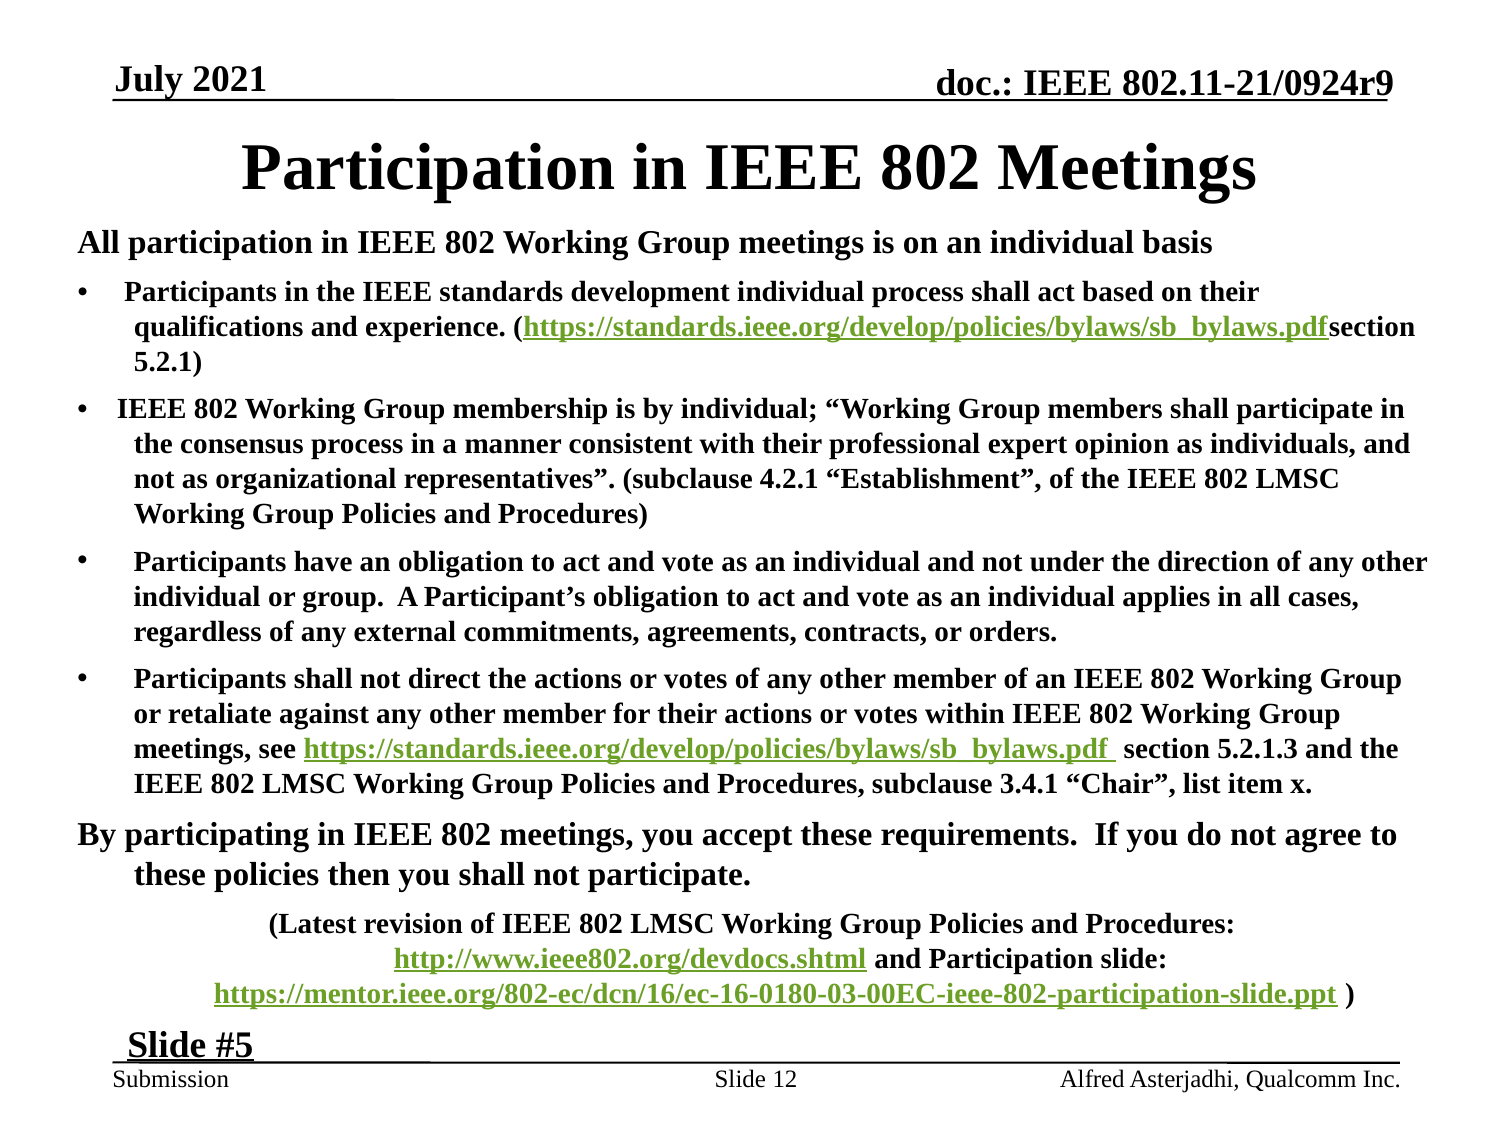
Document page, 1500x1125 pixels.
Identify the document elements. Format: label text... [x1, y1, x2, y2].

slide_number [114, 54, 493, 100]
text_box Slide #5 [112, 1012, 269, 1073]
footer Alfred Asterjadhi, Qualcomm Inc. [878, 1061, 1402, 1093]
list All participation in IEEE 802 Working Group meetings is on an individual basis • Participants in the IEEE standards development individual process shall act based on their qualifications and experience. (https://standards.ieee.org/develop/policies/bylaws/sb_bylaws.pdfsection 5.2.1) • IEEE 802 Working Group membership is by individual; “Working Group members shall participate in the consensus process in a manner consistent with their professional expert opinion as individuals, and not as organizational representatives”. (subclause 4.2.1 “Establishment”, of the IEEE 802 LMSC Working Group Policies and Procedures) Participants have an obligation to act and vote as an individual and not under the direction of any other individual or group. A Participant’s obligation to act and vote as an individual applies in all cases, regardless of any external commitments, agreements, contracts, or orders. Participants shall not direct the actions or votes of any other member of an IEEE 802 Working Group or retaliate against any other member for their actions or votes within IEEE 802 Working Group meetings, see https://standards.ieee.org/develop/policies/bylaws/sb_bylaws.pdf section 5.2.1.3 and the IEEE 802 LMSC Working Group Policies and Procedures, subclause 3.4.1 “Chair”, list item x. By participating in IEEE 802 meetings, you accept these requirements. If you do not agree to these policies then you shall not participate. (Latest revision of IEEE 802 LMSC Working Group Policies and Procedures: http://www.ieee802.org/devdocs.shtml and Participation slide: https://mentor.ieee.org/802-ec/dcn/16/ec-16-0180-03-00EC-ieee-802-participation-slide.ppt ) [62, 212, 1451, 1001]
slide_number Slide 12 [712, 1061, 800, 1123]
title Participation in IEEE 802 Meetings [112, 112, 1388, 212]
